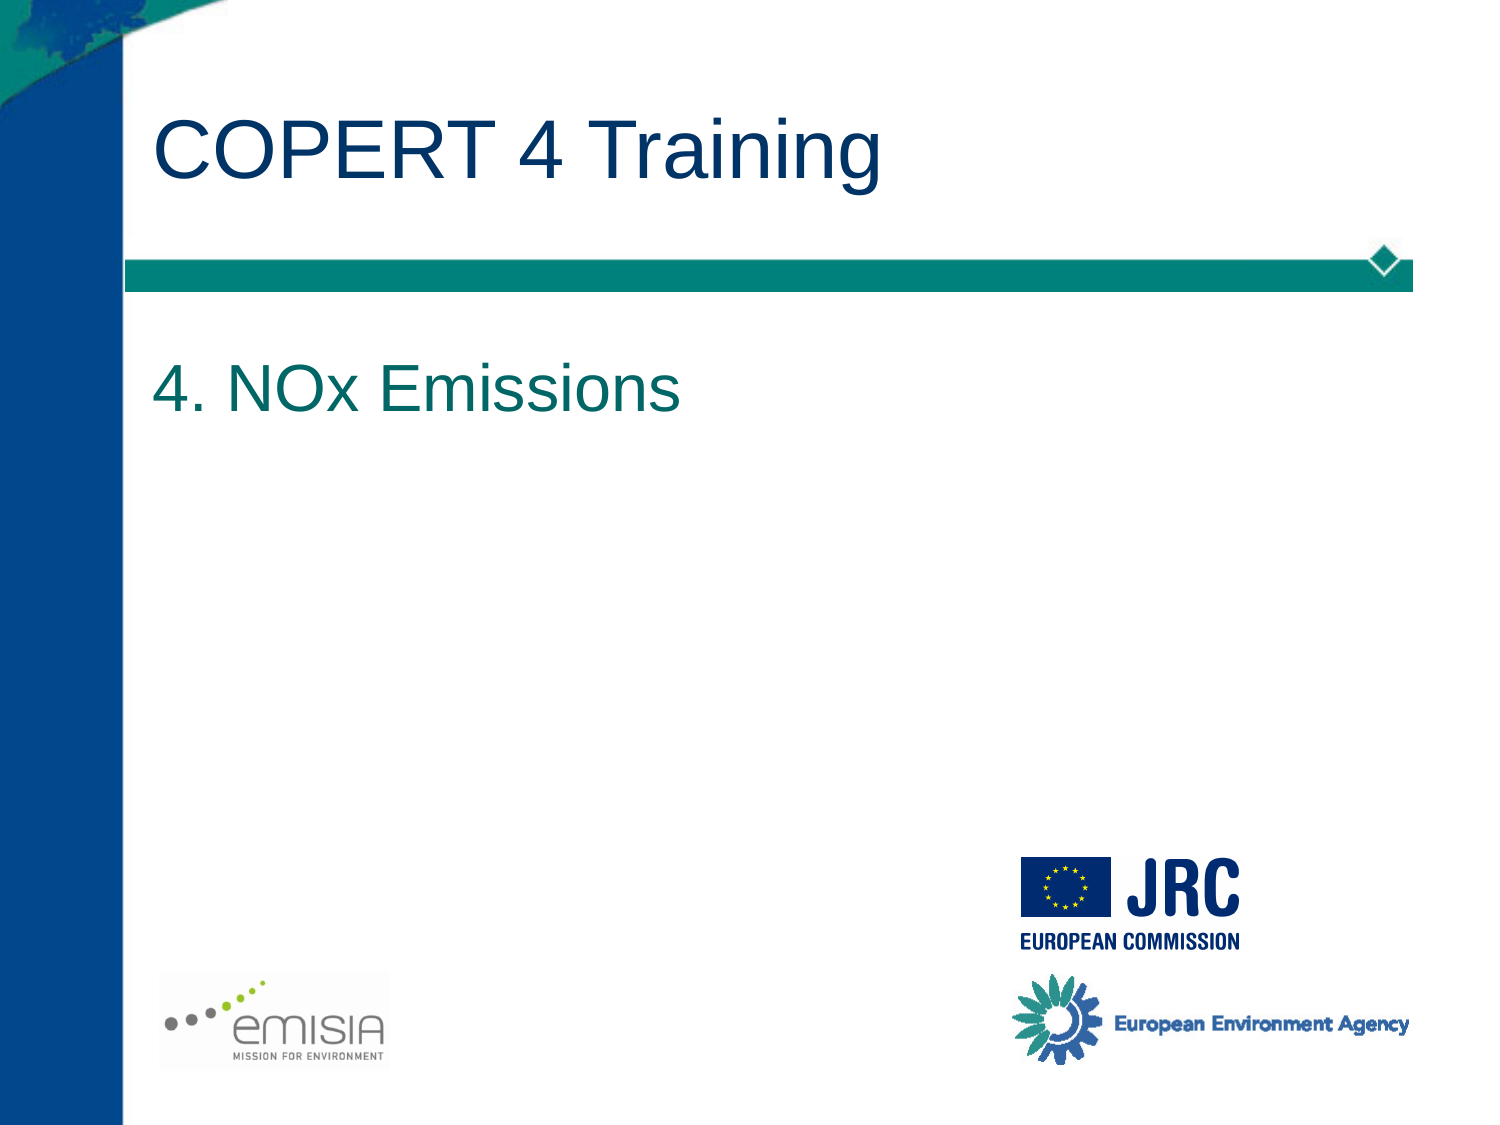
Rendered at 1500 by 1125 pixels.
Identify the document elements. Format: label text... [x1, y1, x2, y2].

title COPERT 4 Training [137, 87, 1413, 224]
picture [0, 0, 1413, 1125]
picture [1012, 974, 1409, 1065]
subtitle 4. NOx Emissions [137, 337, 1413, 626]
picture [1021, 857, 1239, 950]
